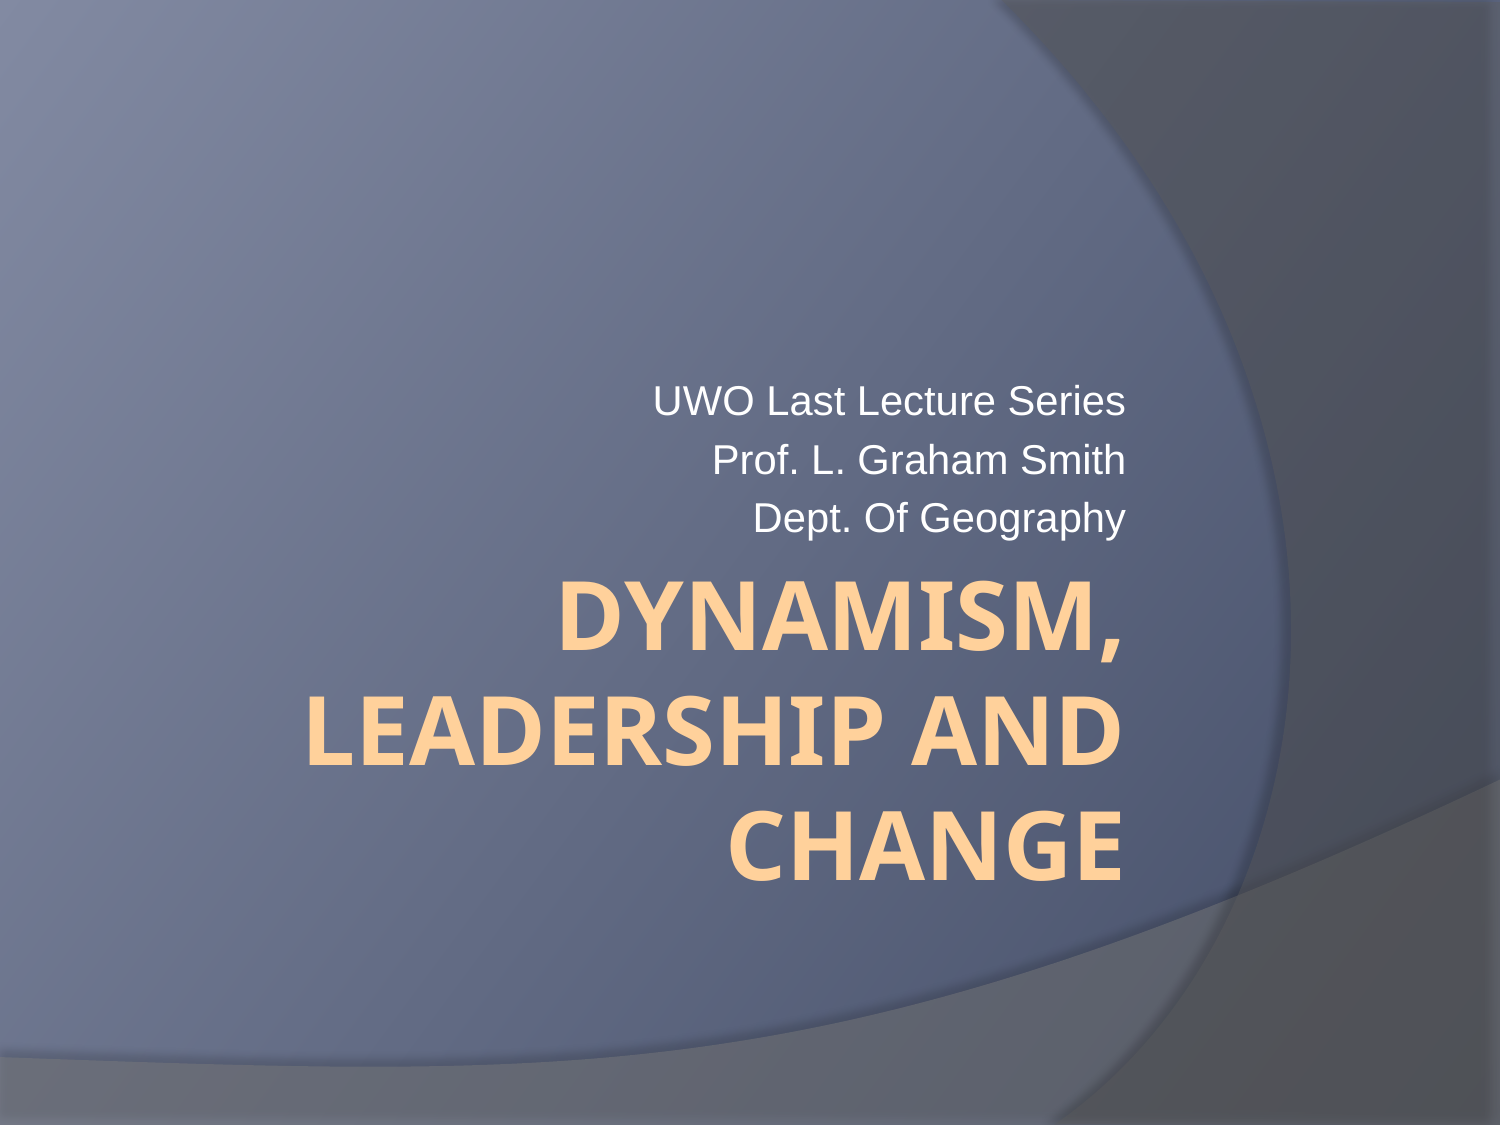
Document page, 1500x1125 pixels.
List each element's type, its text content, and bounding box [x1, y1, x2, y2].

title Dynamism, Leadership and Change [70, 547, 1134, 925]
subtitle UWO Last Lecture Series Prof. L. Graham Smith Dept. Of Geography [71, 253, 1134, 541]
